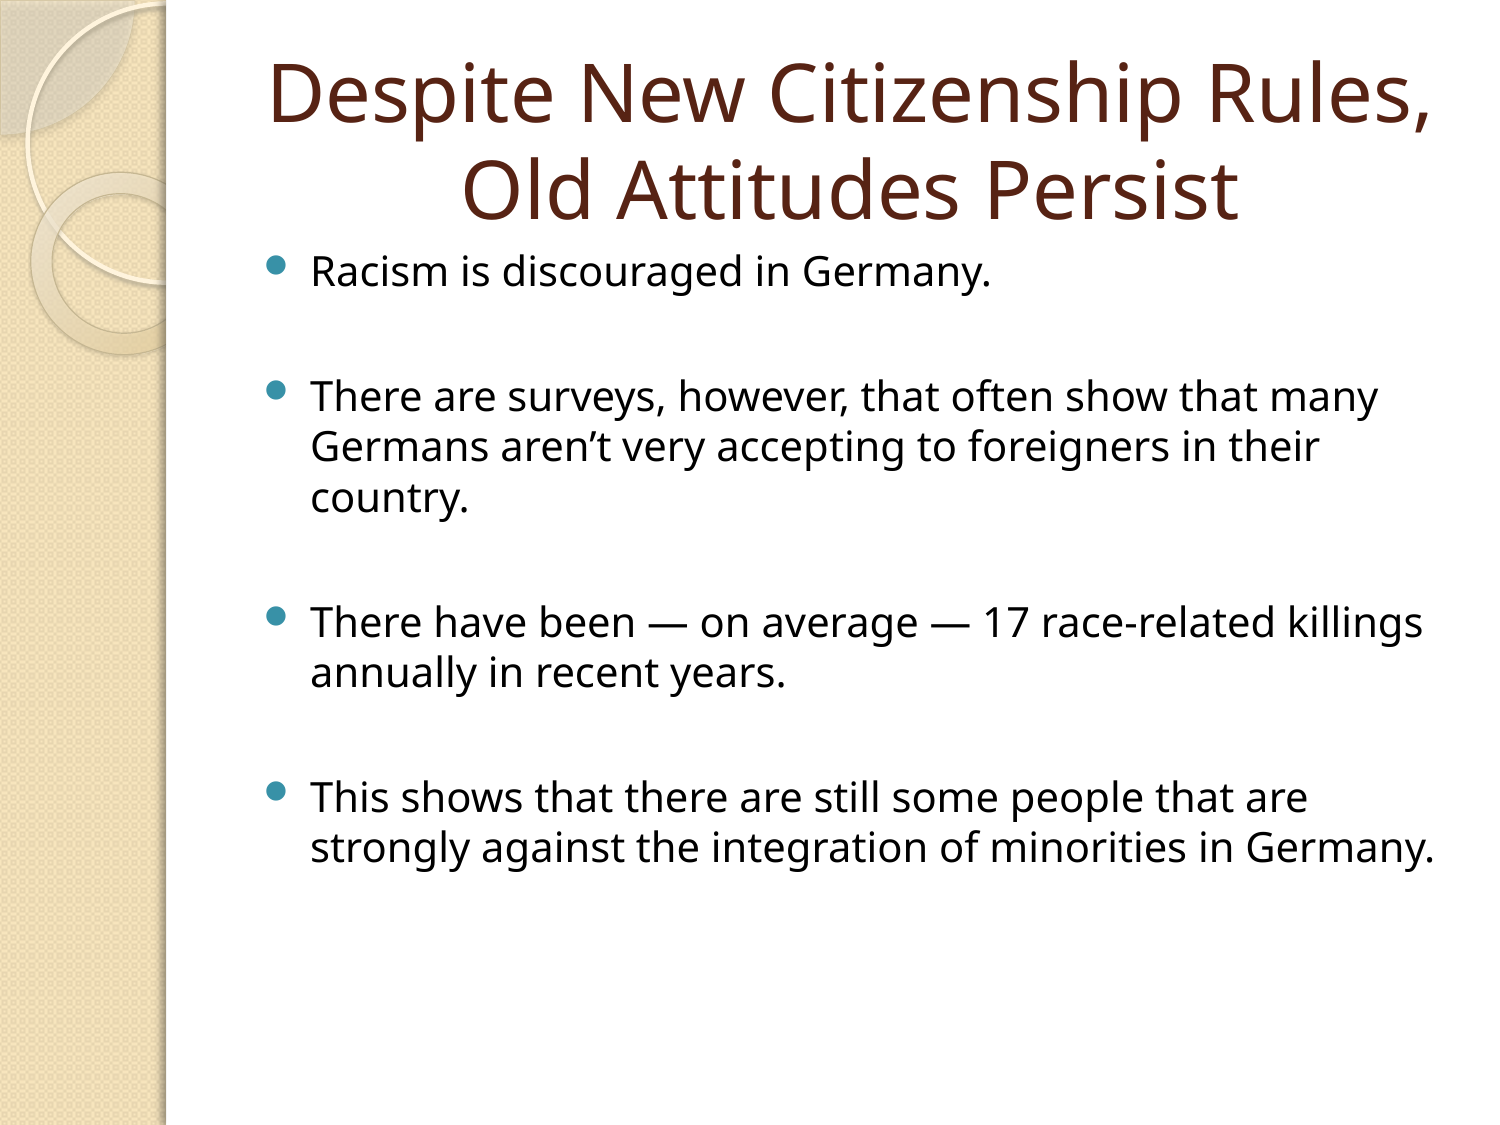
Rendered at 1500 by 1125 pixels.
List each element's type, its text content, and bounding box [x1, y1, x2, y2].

title Despite New Citizenship Rules, Old Attitudes Persist [235, 45, 1466, 233]
list Racism is discouraged in Germany. There are surveys, however, that often show that many Germans aren’t very accepting to foreigners in their country. There have been — on average — 17 race-related killings annually in recent years. This shows that there are still some people that are strongly against the integration of minorities in Germany. [235, 237, 1466, 1025]
